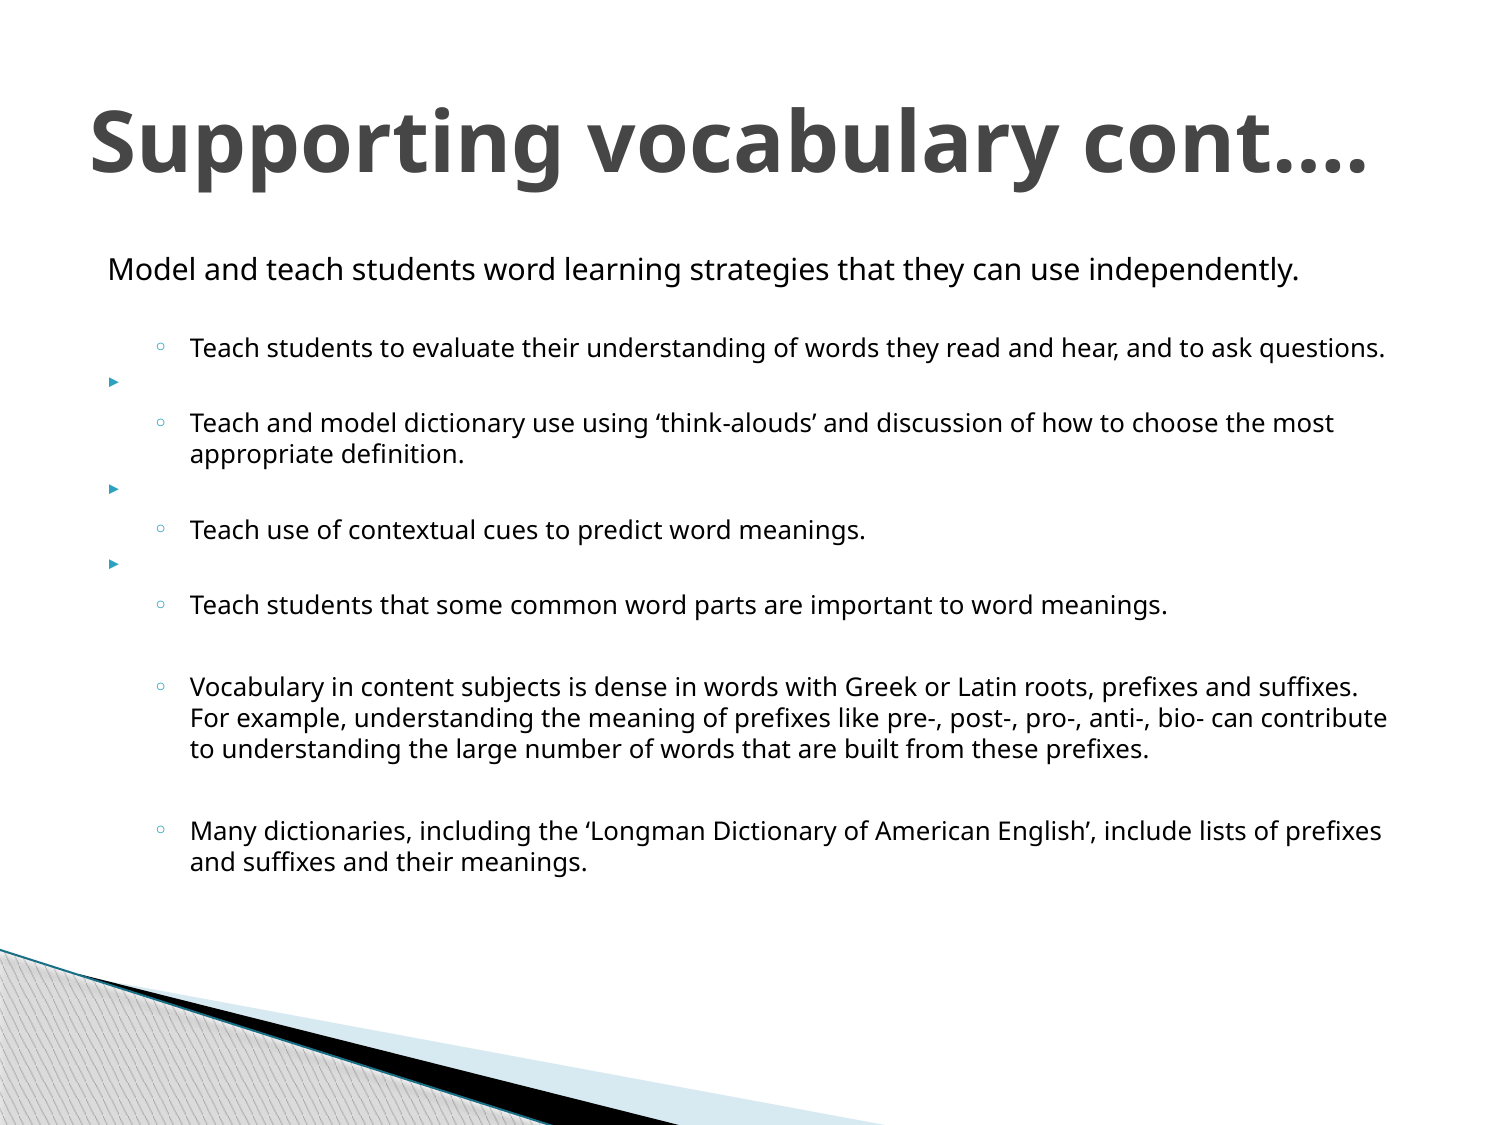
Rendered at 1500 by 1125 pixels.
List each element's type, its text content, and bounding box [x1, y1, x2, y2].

list Model and teach students word learning strategies that they can use independently. Teach students to evaluate their understanding of words they read and hear, and to ask questions. Teach and model dictionary use using ‘think-alouds’ and discussion of how to choose the most appropriate definition. Teach use of contextual cues to predict word meanings. Teach students that some common word parts are important to word meanings. Vocabulary in content subjects is dense in words with Greek or Latin roots, prefixes and suffixes. For example, understanding the meaning of prefixes like pre-, post-, pro-, anti-, bio- can contribute to understanding the large number of words that are built from these prefixes. Many dictionaries, including the ‘Longman Dictionary of American English’, include lists of prefixes and suffixes and their meanings. [75, 243, 1425, 986]
title Supporting vocabulary cont…. [75, 45, 1425, 233]
